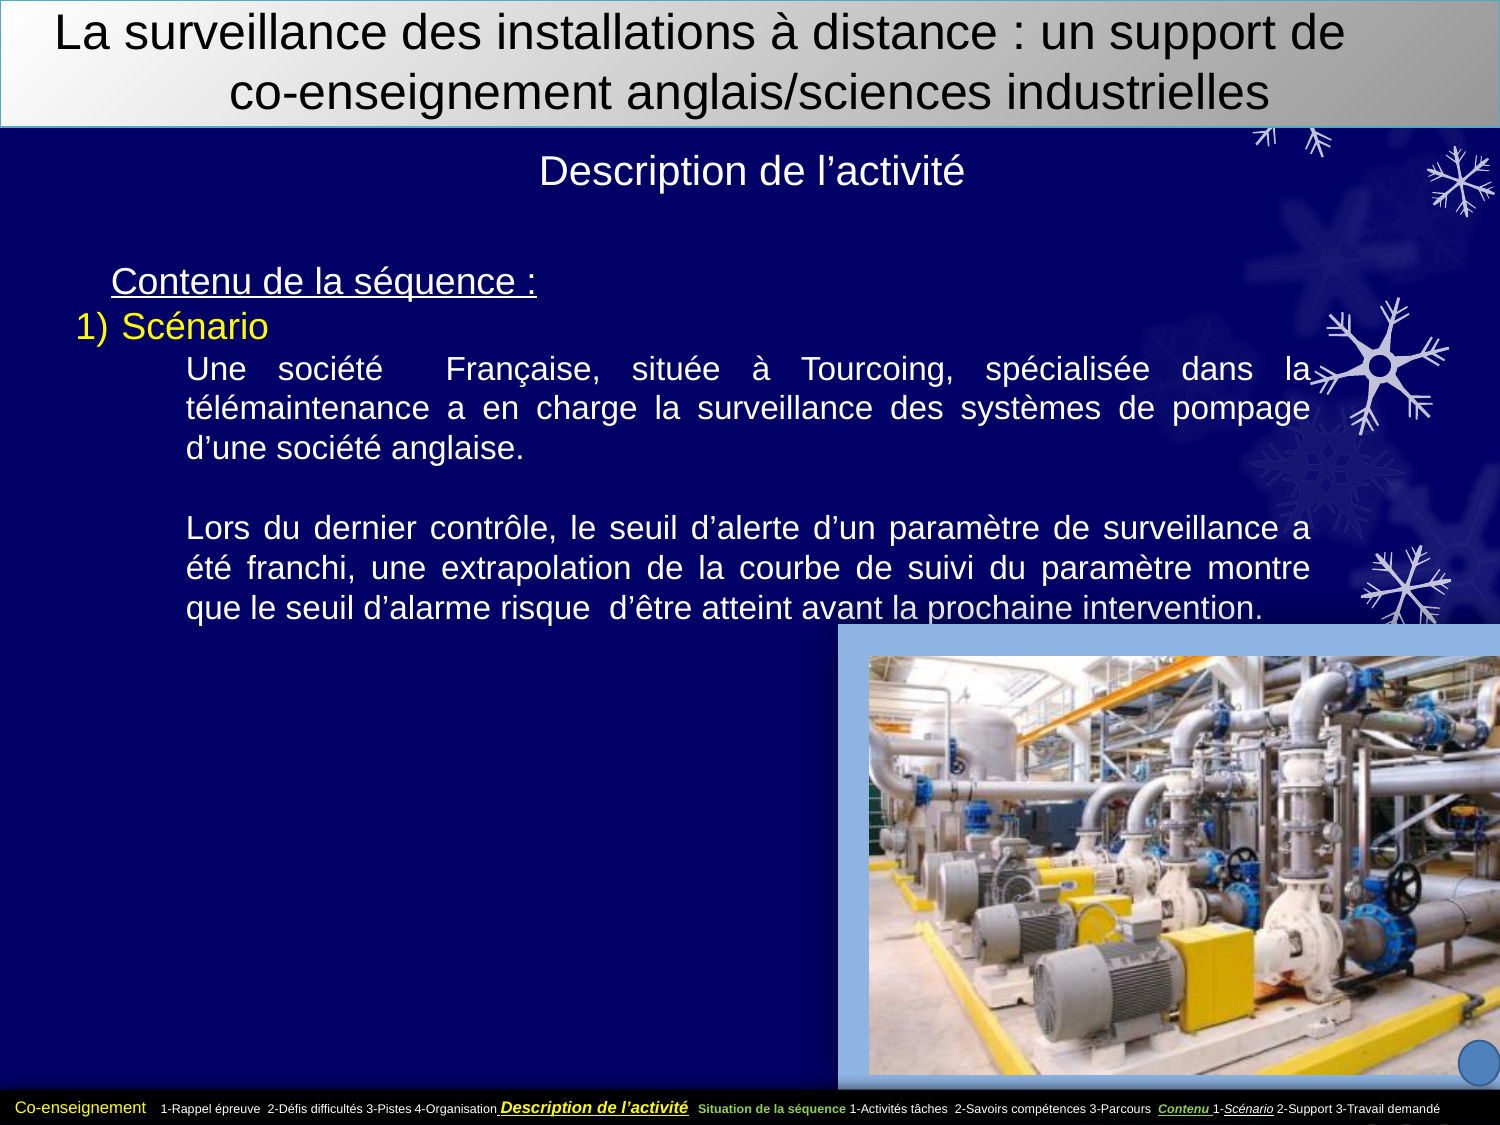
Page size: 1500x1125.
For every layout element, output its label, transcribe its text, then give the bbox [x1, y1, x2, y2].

title La surveillance des installations à distance : un support de co-enseignement anglais/sciences industrielles [0, 0, 1500, 128]
text_box Co-enseignement 1-Rappel épreuve 2-Défis difficultés 3-Pistes 4-Organisation Description de l’activité Situation de la séquence 1-Activités tâches 2-Savoirs compétences 3-Parcours Contenu 1-Scénario 2-Support 3-Travail demandé [0, 1089, 1500, 1125]
picture [869, 655, 1500, 1076]
text_box Description de l’activité Contenu de la séquence : Scénario Une société Française, située à Tourcoing, spécialisée dans la télémaintenance a en charge la surveillance des systèmes de pompage d’une société anglaise. Lors du dernier contrôle, le seuil d’alerte d’un paramètre de surveillance a été franchi, une extrapolation de la courbe de suivi du paramètre montre que le seuil d’alarme risque d’être atteint avant la prochaine intervention. [21, 119, 1328, 724]
